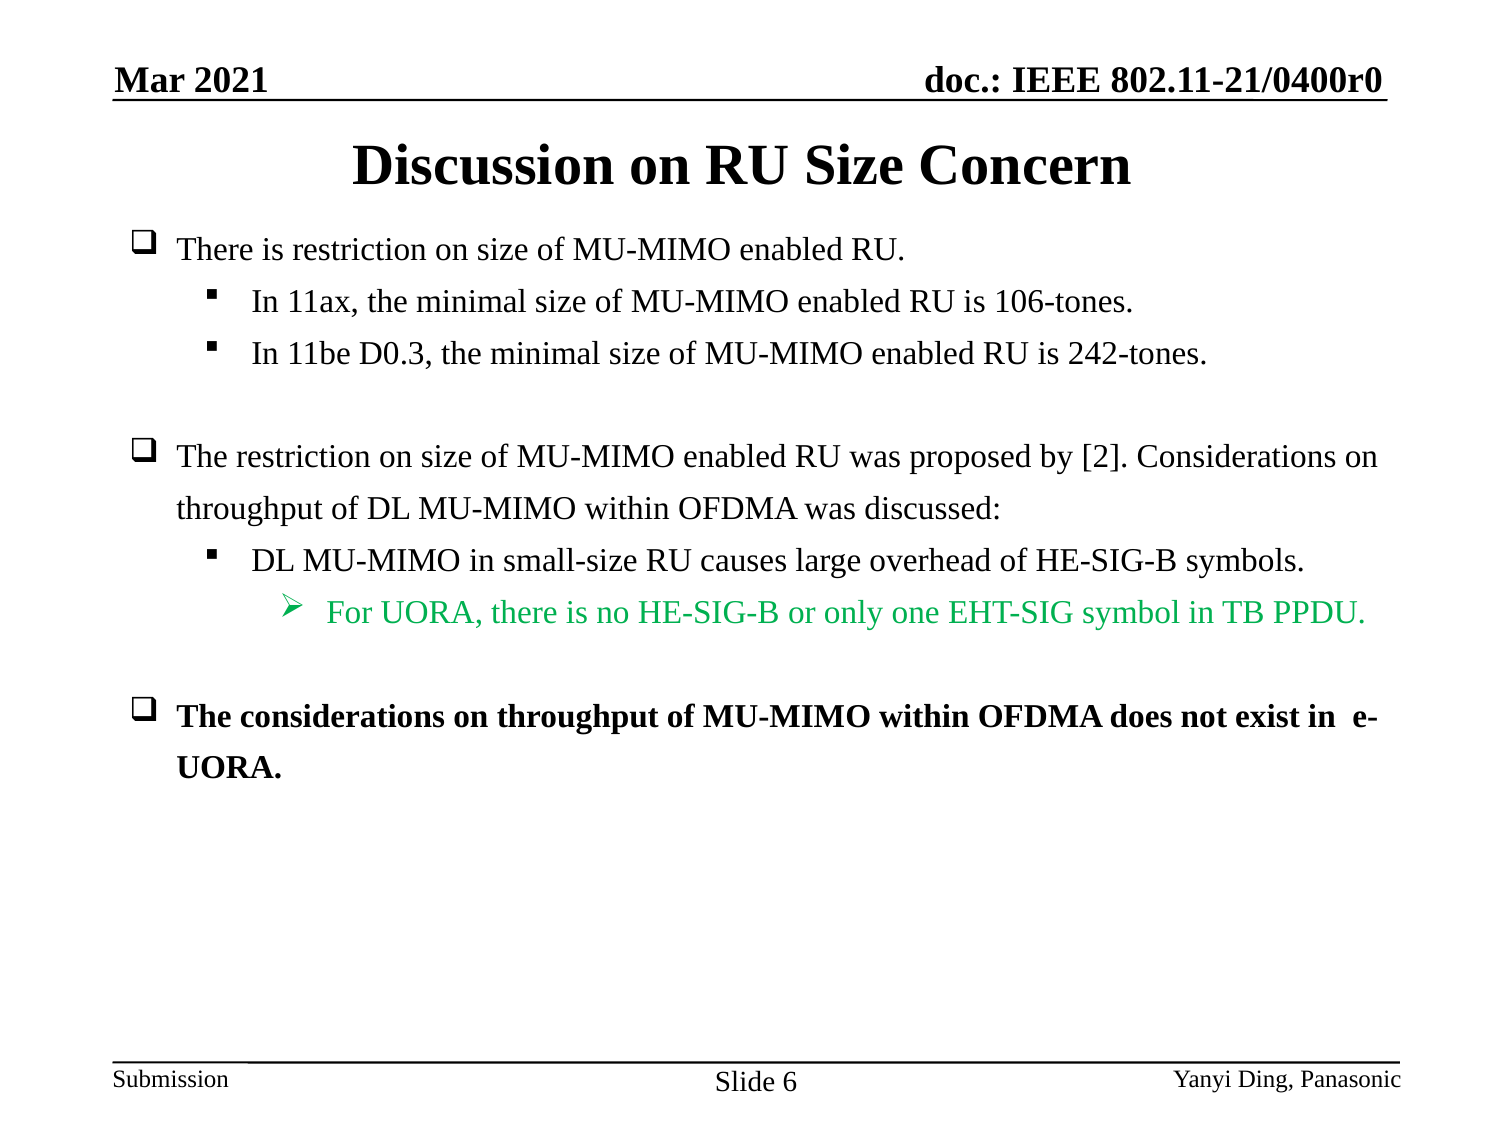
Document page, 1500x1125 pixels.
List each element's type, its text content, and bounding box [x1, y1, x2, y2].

text_box Discussion on RU Size Concern [337, 118, 1163, 204]
slide_number Slide 6 [704, 1061, 808, 1098]
footer Yanyi Ding, Panasonic [1170, 1061, 1402, 1093]
text_box There is restriction on size of MU-MIMO enabled RU. In 11ax, the minimal size of MU-MIMO enabled RU is 106-tones. In 11be D0.3, the minimal size of MU-MIMO enabled RU is 242-tones. The restriction on size of MU-MIMO enabled RU was proposed by [2]. Considerations on throughput of DL MU-MIMO within OFDMA was discussed: DL MU-MIMO in small-size RU causes large overhead of HE-SIG-B symbols. For UORA, there is no HE-SIG-B or only one EHT-SIG symbol in TB PPDU. The considerations on throughput of MU-MIMO within OFDMA does not exist in e-UORA. [114, 207, 1402, 793]
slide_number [114, 54, 271, 101]
